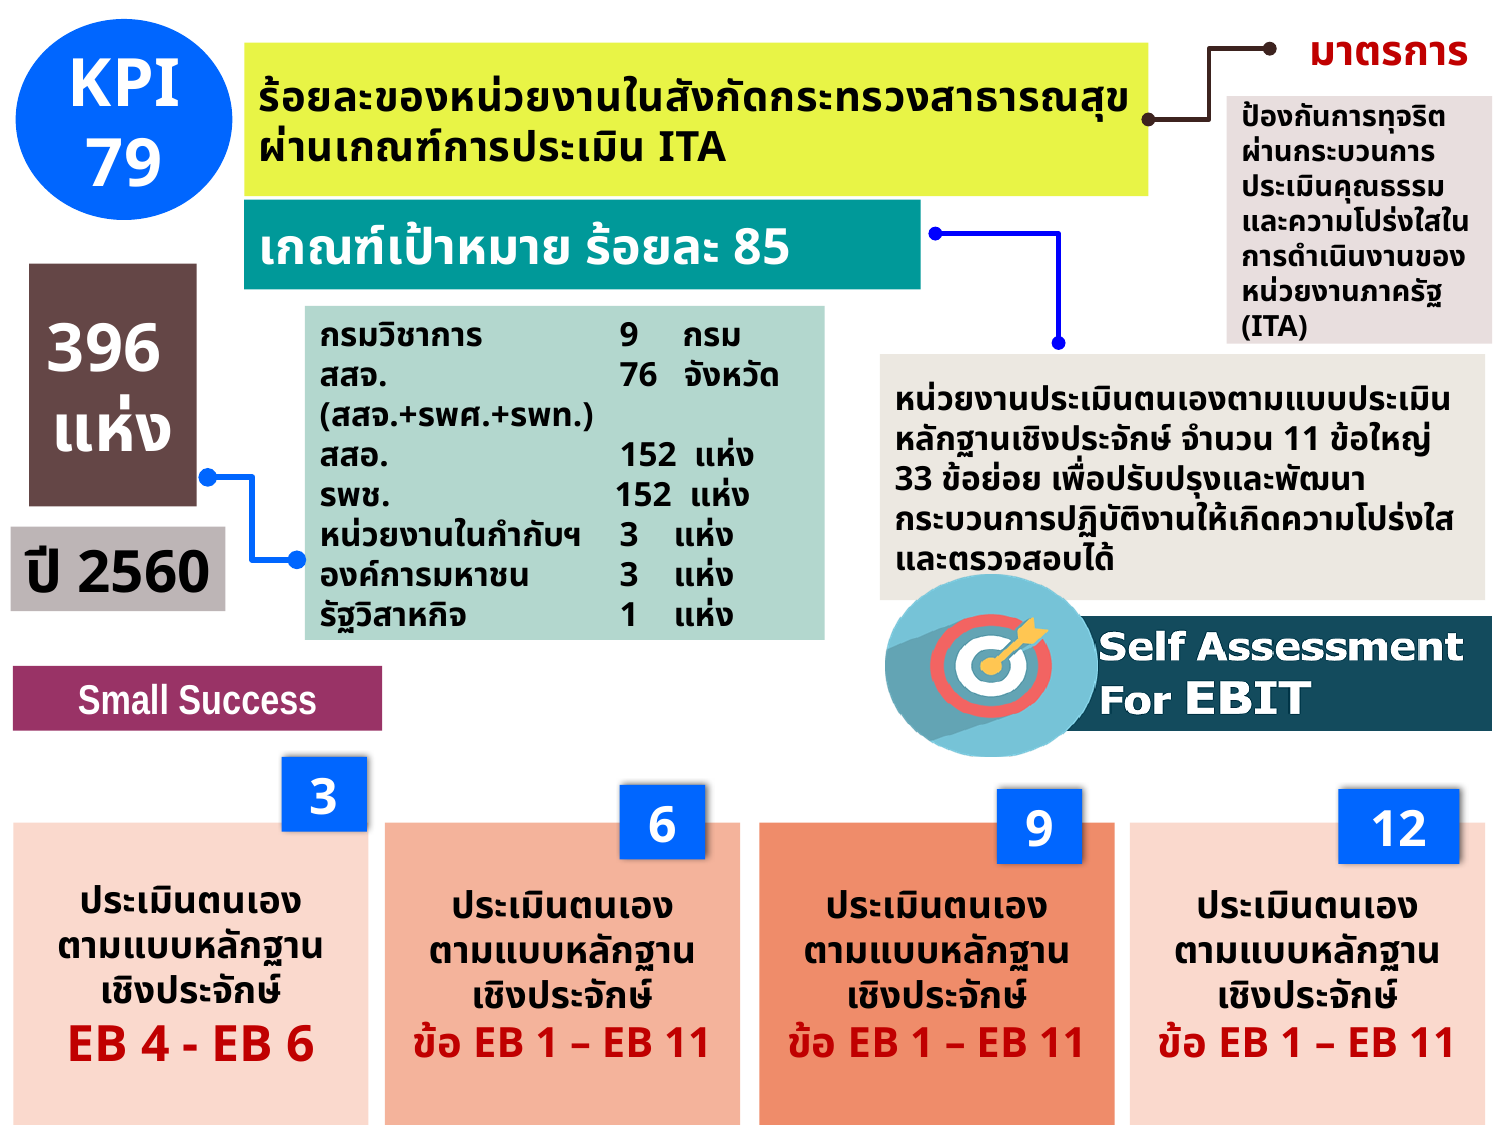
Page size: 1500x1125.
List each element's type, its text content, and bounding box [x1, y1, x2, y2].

text_box 12 [1338, 789, 1460, 816]
text_box KPI 79 [13, 16, 235, 223]
text_box 3 [281, 756, 367, 816]
text_box 396 แห่ง [27, 261, 199, 509]
text_box ปี 2560 [10, 526, 226, 612]
text_box ป้องกันการทุจริตผ่านกระบวนการประเมินคุณธรรมและความโปร่งใสในการดำเนินงานของหน่วยงานภาครัฐ (ITA) [1224, 94, 1494, 346]
text_box เกณฑ์เป้าหมาย ร้อยละ 85 [242, 199, 923, 292]
text_box 9 [996, 789, 1083, 816]
text_box ร้อยละของหน่วยงานในสังกัดกระทรวงสาธารณสุข ผ่านเกณฑ์การประเมิน ITA [242, 40, 1151, 199]
picture [885, 573, 1500, 758]
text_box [941, 226, 1053, 351]
text_box มาตรการ [1286, 17, 1493, 80]
text_box Small Success [12, 665, 383, 731]
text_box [12, 822, 1486, 1125]
text_box กรมวิชาการ 9 กรม สสจ. 76 จังหวัด (สสจ.+รพศ.+รพท.) สสอ. 152 แห่ง รพช. 152 แห่ง หน่วยงานในกำกับฯ 3 แห่ง องค์การมหาชน 3 แห่ง รัฐวิสาหกิจ 1 แห่ง [304, 305, 825, 640]
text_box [207, 476, 298, 561]
text_box 6 [619, 784, 706, 816]
text_box หน่วยงานประเมินตนเองตามแบบประเมินหลักฐานเชิงประจักษ์ จำนวน 11 ข้อใหญ่ 33 ข้อย่อย เพื่อปรับปรุงและพัฒนากระบวนการปฏิบัติงานให้เกิดความโปร่งใสและตรวจสอบได้ [878, 352, 1487, 603]
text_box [1147, 48, 1271, 121]
